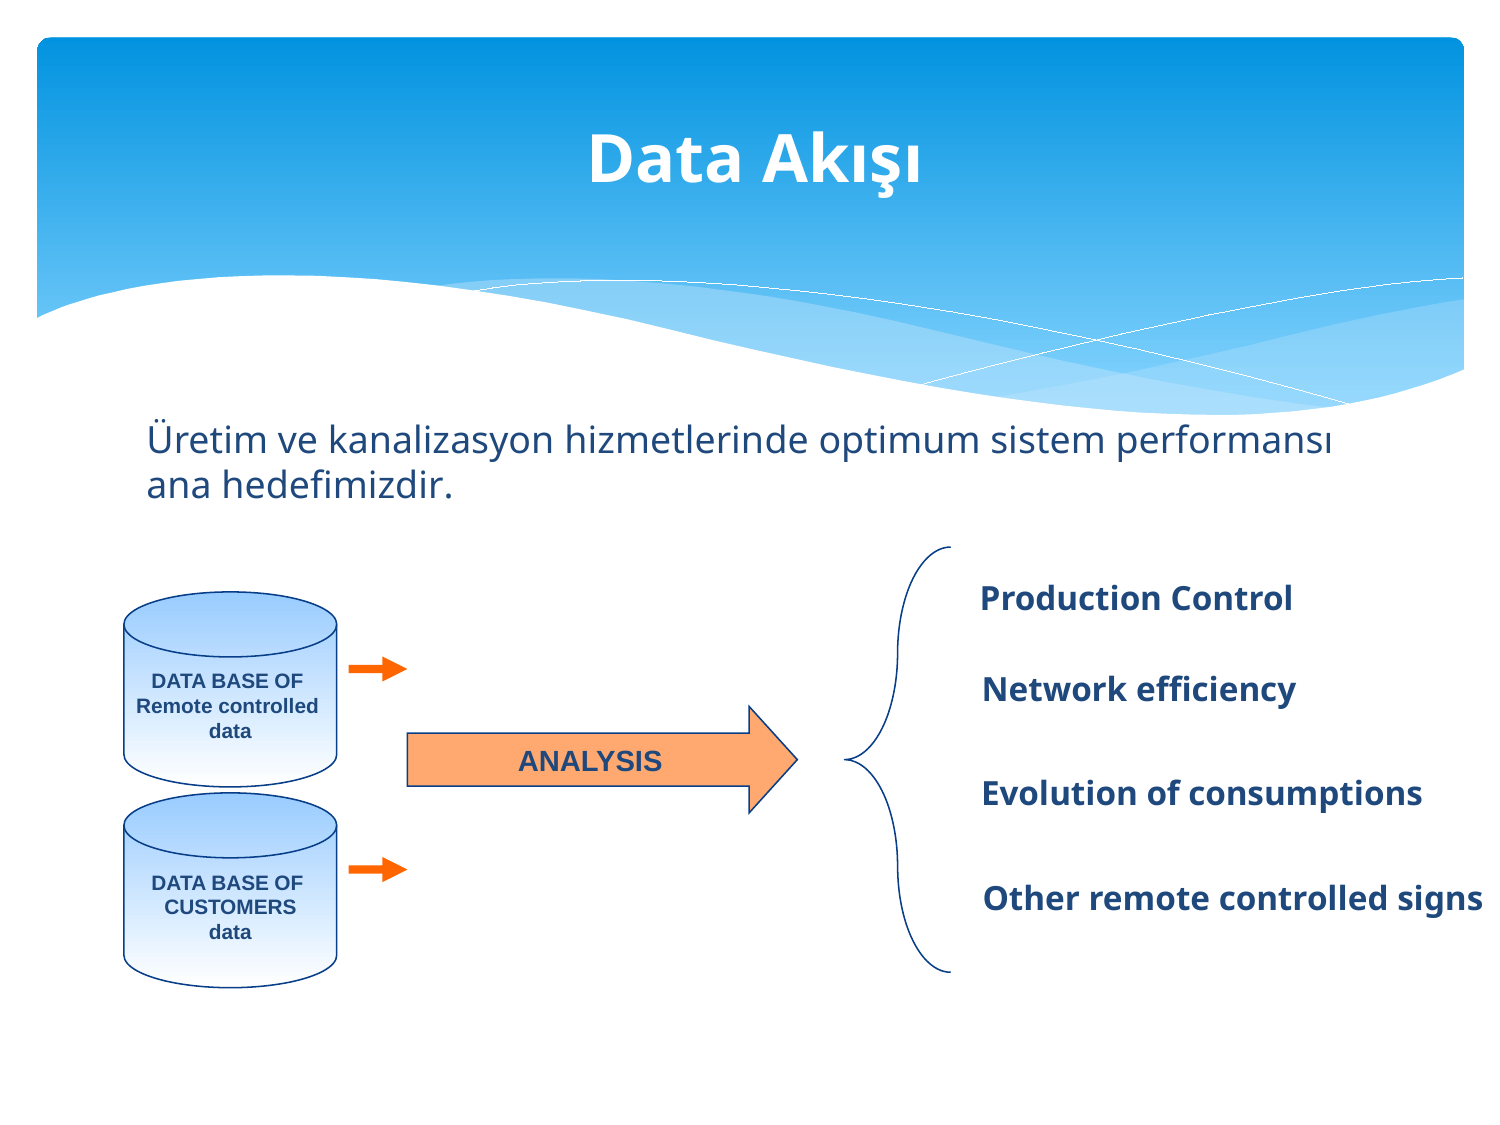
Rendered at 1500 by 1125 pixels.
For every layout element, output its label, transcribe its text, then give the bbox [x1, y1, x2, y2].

text_box DATA BASE OF Remote controlled data [123, 591, 337, 787]
text_box Production Control [964, 569, 1310, 625]
text_box Evolution of consumptions [966, 765, 1439, 820]
text_box DATA BASE OF CUSTOMERS data [123, 792, 337, 988]
text_box [844, 547, 951, 973]
text_box [348, 863, 408, 876]
text_box Data Akışı [394, 108, 1116, 204]
text_box [348, 662, 408, 676]
text_box Üretim ve kanalizasyon hizmetlerinde optimum sistem performansı ana hedefimizdir. [131, 408, 1349, 514]
text_box Other remote controlled signs [967, 869, 1499, 925]
text_box Network efficiency [966, 661, 1312, 716]
text_box ANALYSIS [407, 706, 798, 813]
